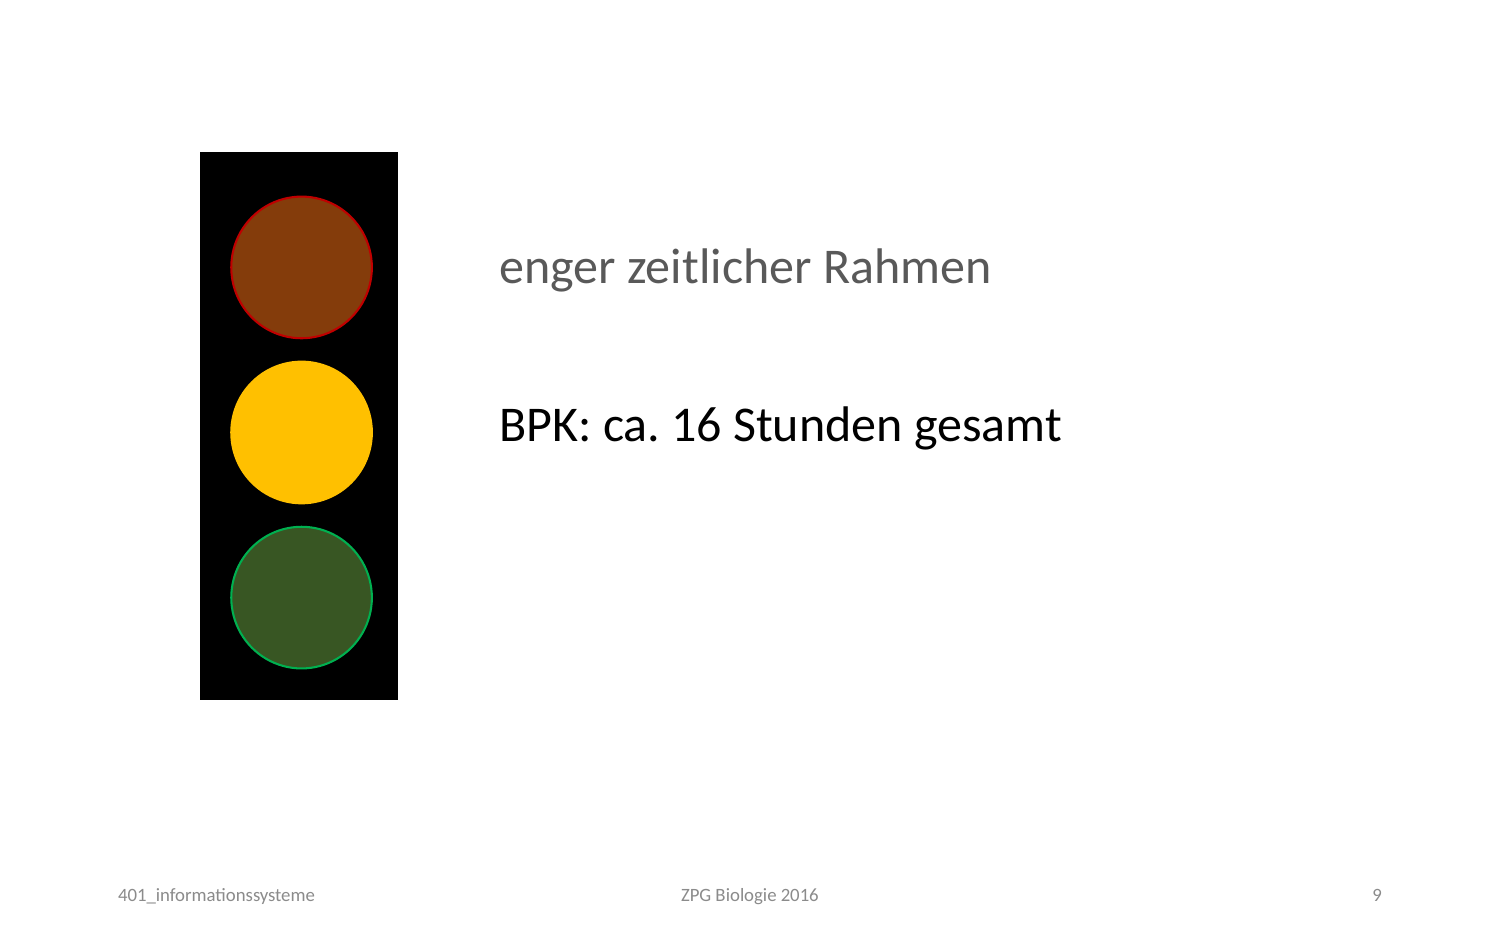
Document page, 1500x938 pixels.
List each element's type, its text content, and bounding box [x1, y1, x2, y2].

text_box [200, 152, 397, 699]
title enger zeitlicher Rahmen [484, 176, 1430, 335]
text_box BPK: ca. 16 Stunden gesamt [484, 335, 1430, 517]
slide_number 9 [1059, 868, 1397, 919]
slide_number 401_informationssysteme [103, 868, 441, 919]
footer ZPG Biologie 2016 [496, 868, 1004, 919]
